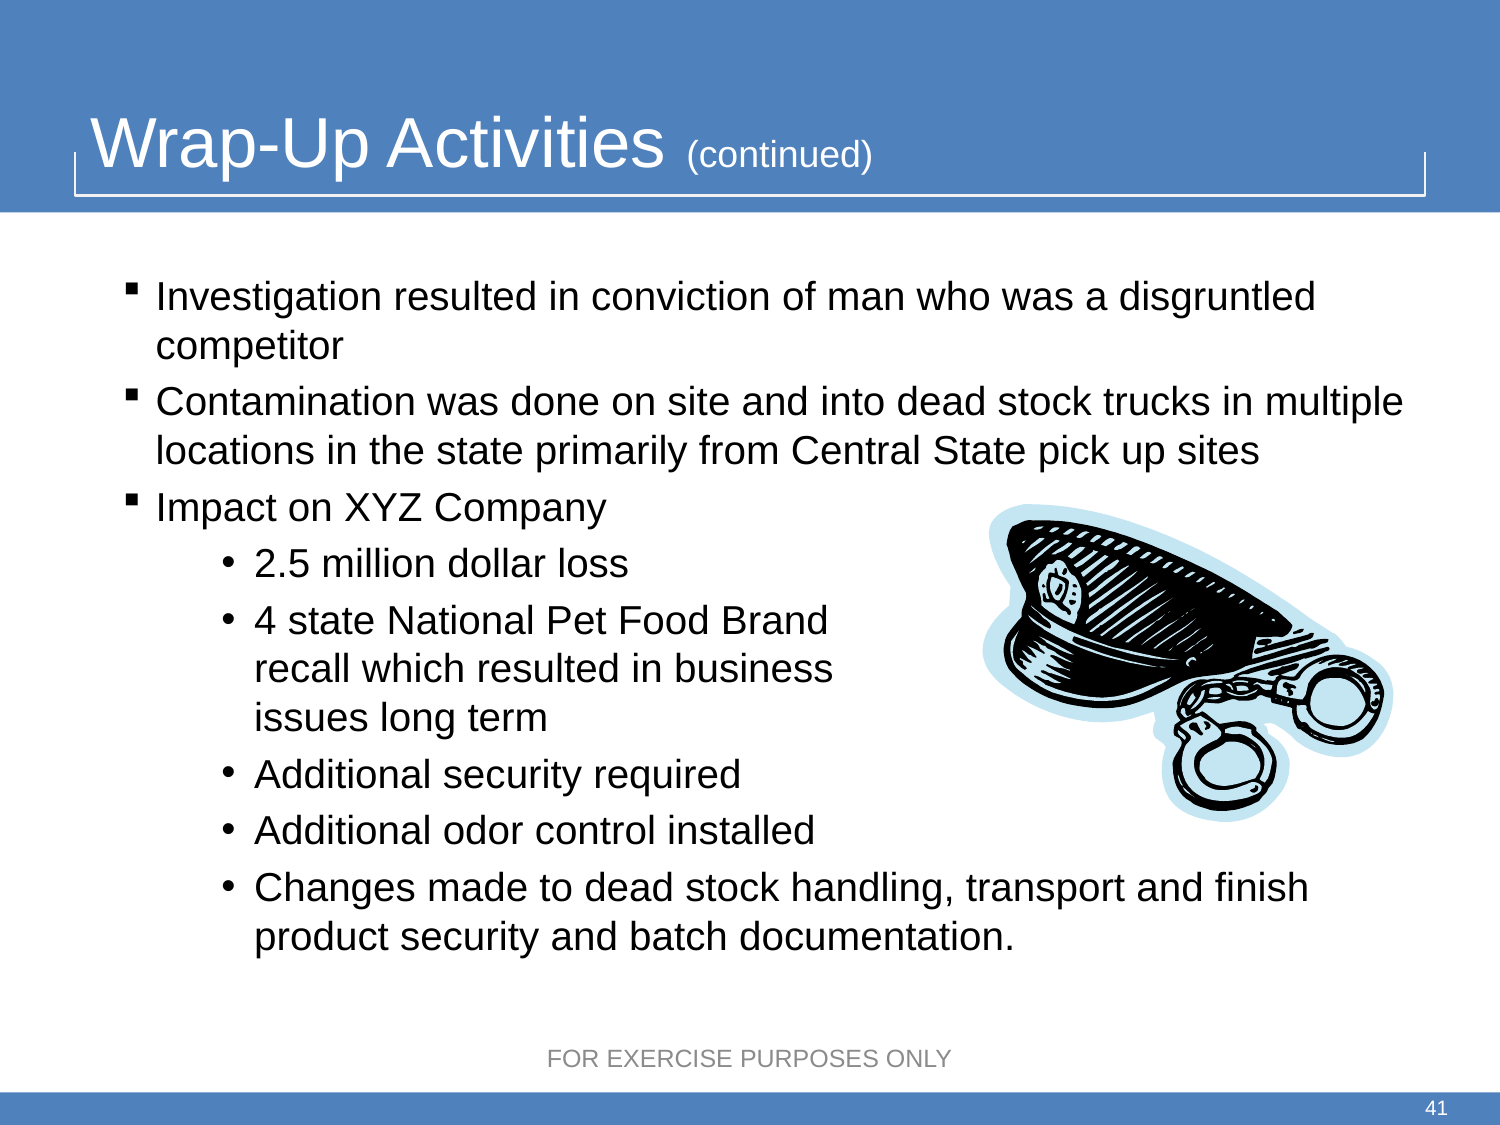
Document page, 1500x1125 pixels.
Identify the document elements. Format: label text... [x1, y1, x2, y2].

footer FOR EXERCISE PURPOSES ONLY [512, 1042, 988, 1103]
title Wrap-Up Activities (continued) [74, 44, 1426, 233]
list Investigation resulted in conviction of man who was a disgruntled competitor Contamination was done on site and into dead stock trucks in multiple locations in the state primarily from Central State pick up sites Impact on XYZ Company 2.5 million dollar loss 4 state National Pet Food Brand recall which resulted in business issues long term Additional security required Additional odor control installed Changes made to dead stock handling, transport and finish product security and batch documentation. [74, 262, 1426, 1006]
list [962, 530, 1397, 813]
